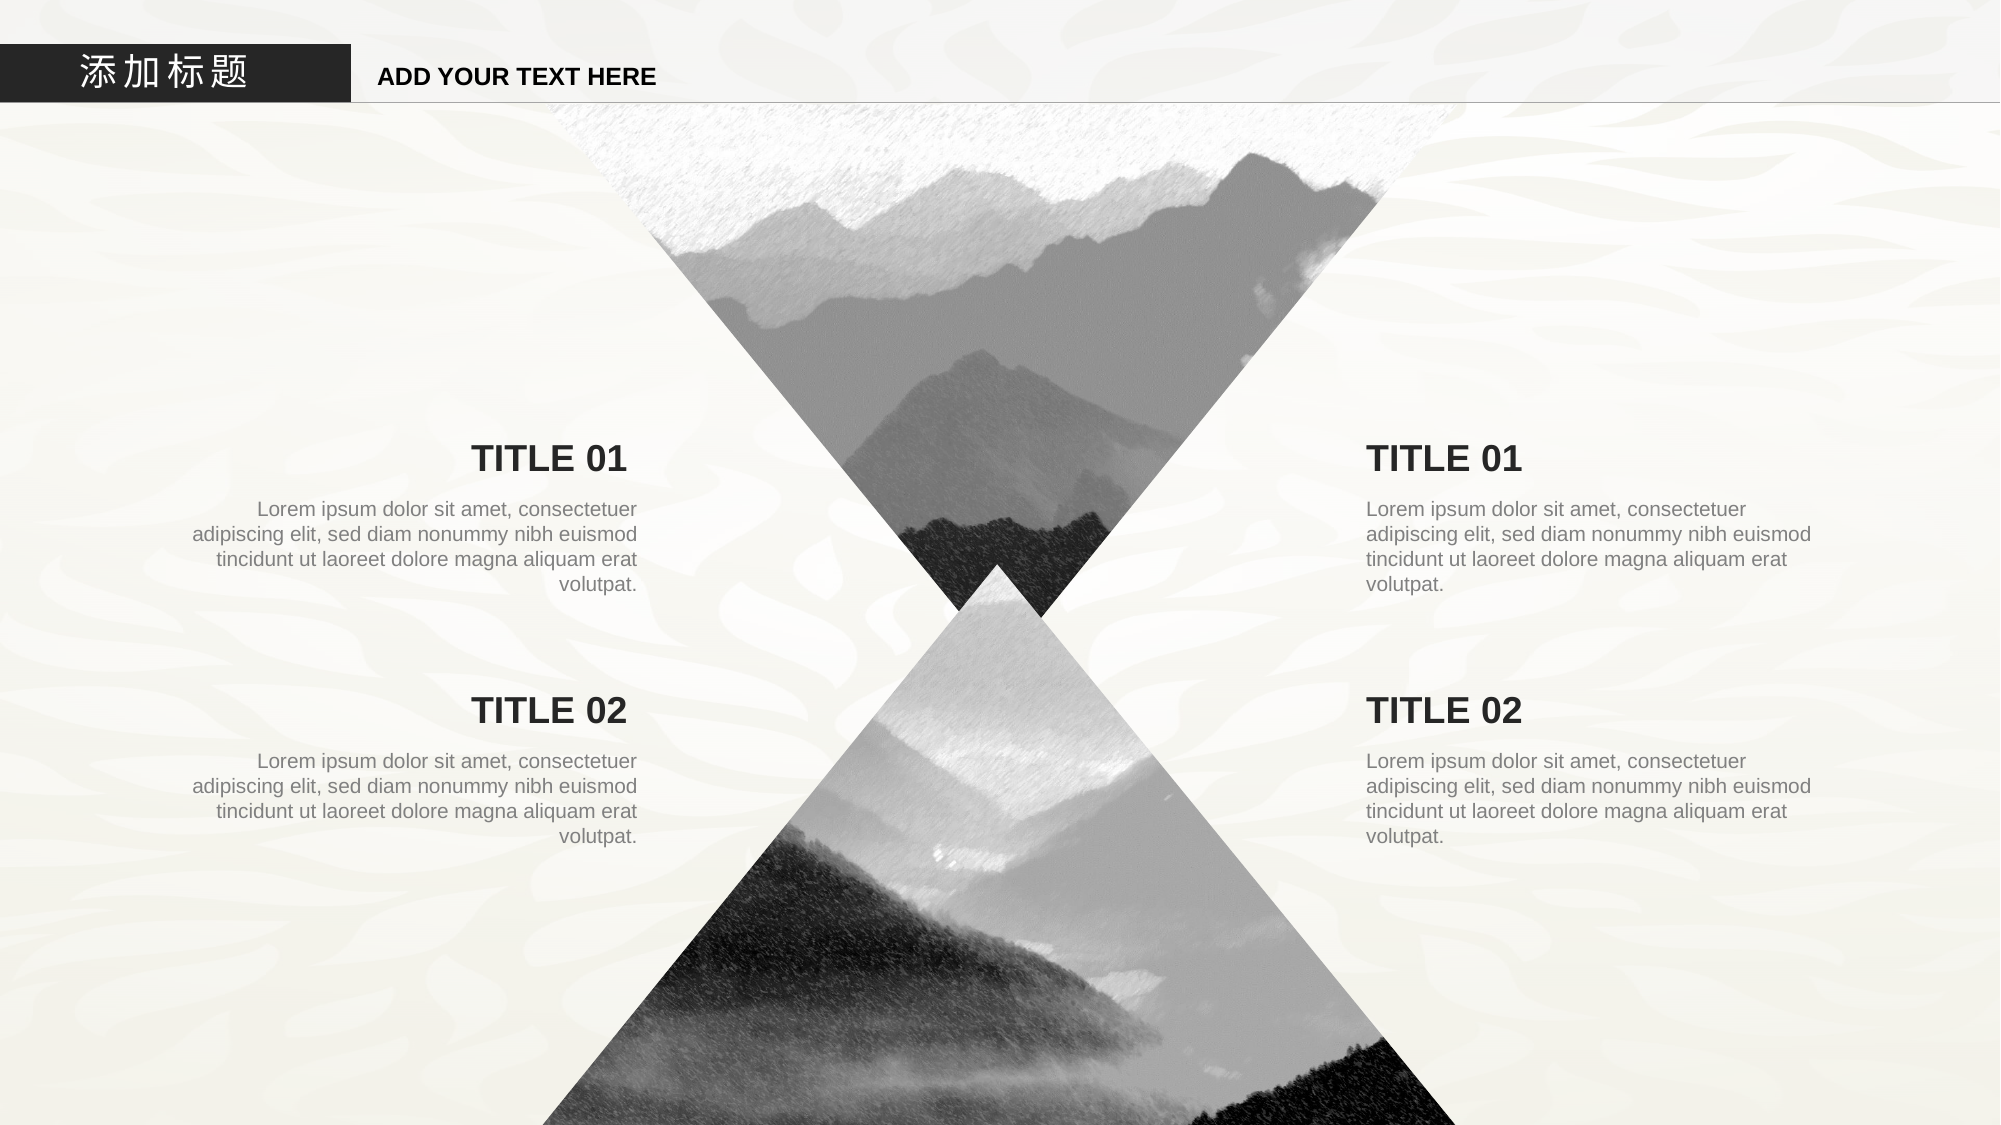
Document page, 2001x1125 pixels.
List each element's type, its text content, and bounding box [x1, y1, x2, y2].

text_box TITLE 02 [360, 678, 542, 739]
text_box Lorem ipsum dolor sit amet, consectetuer adipiscing elit, sed diam nonummy nibh euismod tincidunt ut laoreet dolore magna aliquam erat volutpat. [1456, 740, 1857, 856]
text_box 添加标题 [65, 40, 308, 101]
text_box TITLE 01 [360, 426, 544, 486]
text_box Lorem ipsum dolor sit amet, consectetuer adipiscing elit, sed diam nonummy nibh euismod tincidunt ut laoreet dolore magna aliquam erat volutpat. [147, 740, 542, 856]
text_box Lorem ipsum dolor sit amet, consectetuer adipiscing elit, sed diam nonummy nibh euismod tincidunt ut laoreet dolore magna aliquam erat volutpat. [1458, 488, 1857, 603]
picture [542, 104, 1458, 1125]
text_box TITLE 02 [1456, 678, 1634, 739]
text_box ADD YOUR TEXT HERE [362, 53, 824, 98]
text_box Lorem ipsum dolor sit amet, consectetuer adipiscing elit, sed diam nonummy nibh euismod tincidunt ut laoreet dolore magna aliquam erat volutpat. [147, 488, 544, 603]
text_box TITLE 01 [1458, 426, 1634, 486]
